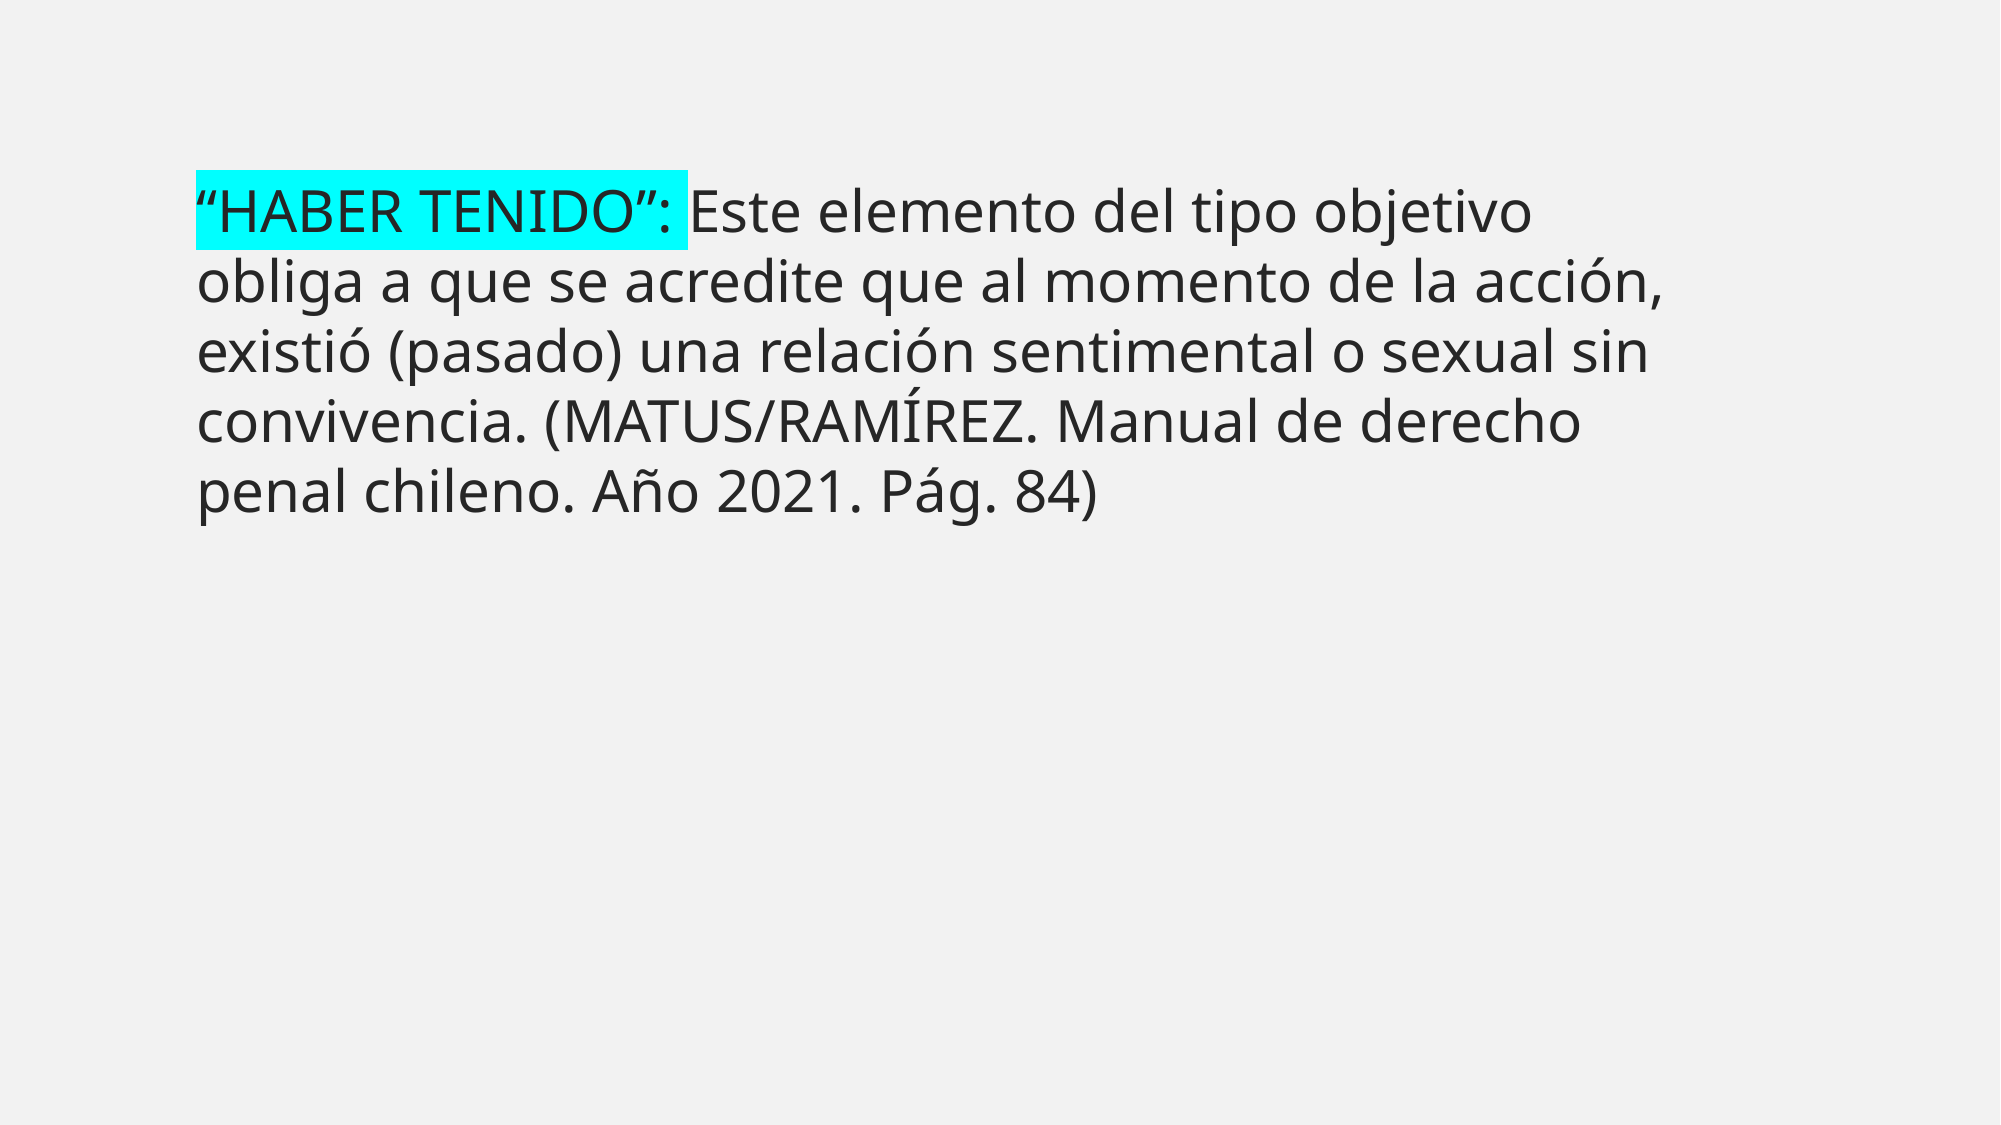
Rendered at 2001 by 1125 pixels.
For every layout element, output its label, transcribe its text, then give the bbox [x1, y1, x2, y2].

list “HABER TENIDO”: Este elemento del tipo objetivo obliga a que se acredite que al momento de la acción, existió (pasado) una relación sentimental o sexual sin convivencia. (MATUS/RAMÍREZ. Manual de derecho penal chileno. Año 2021. Pág. 84) [181, 166, 1683, 918]
